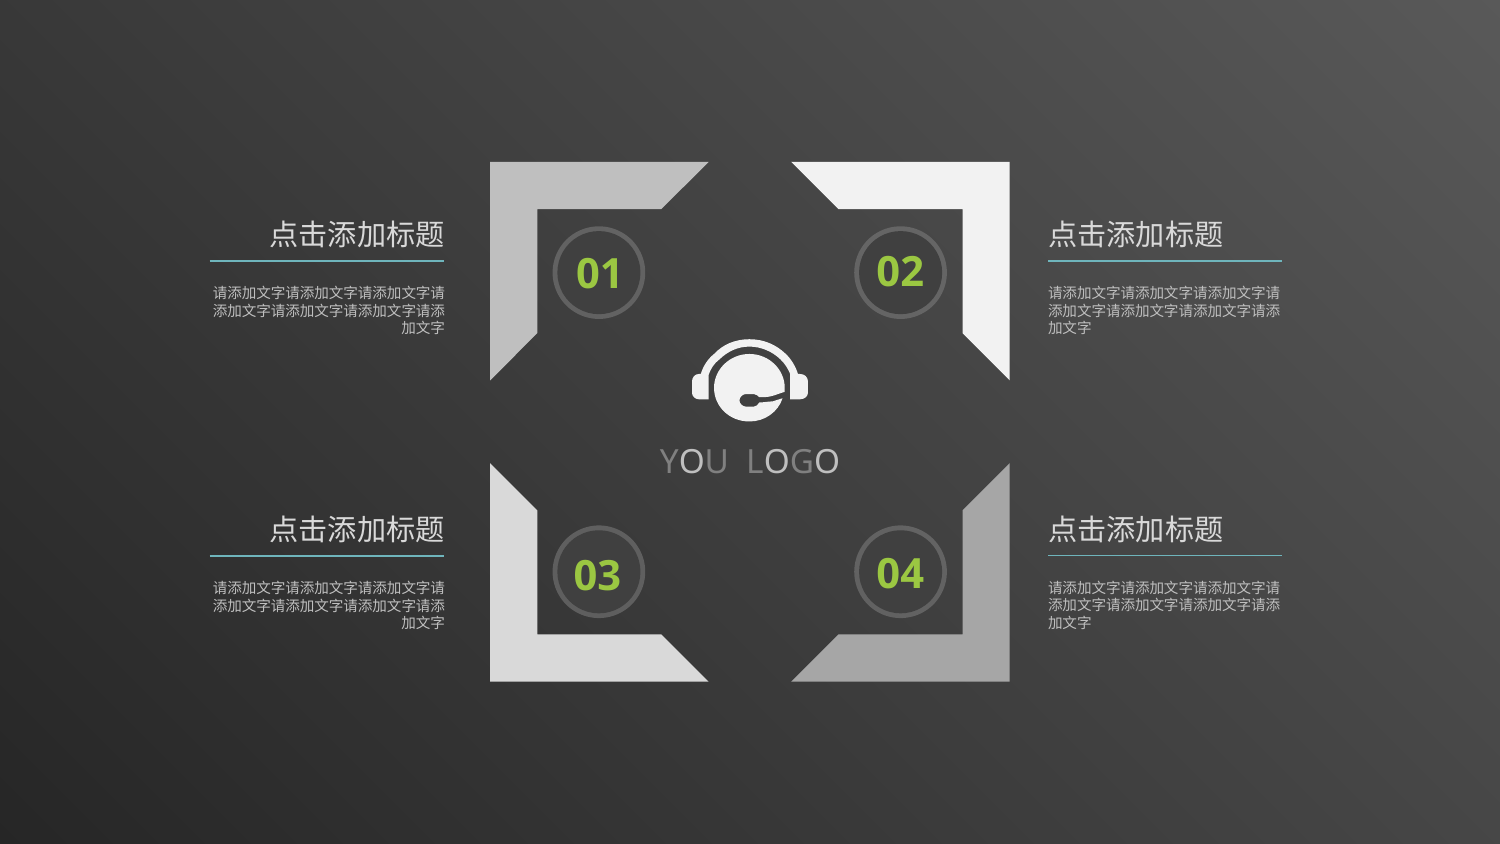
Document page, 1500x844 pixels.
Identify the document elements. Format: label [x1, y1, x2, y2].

text_box [1033, 208, 1314, 346]
text_box [489, 161, 1011, 682]
text_box [852, 525, 949, 619]
text_box [1033, 503, 1314, 640]
text_box [852, 226, 949, 320]
text_box [179, 208, 460, 346]
text_box [549, 525, 646, 619]
text_box [615, 338, 885, 489]
text_box [179, 503, 460, 641]
